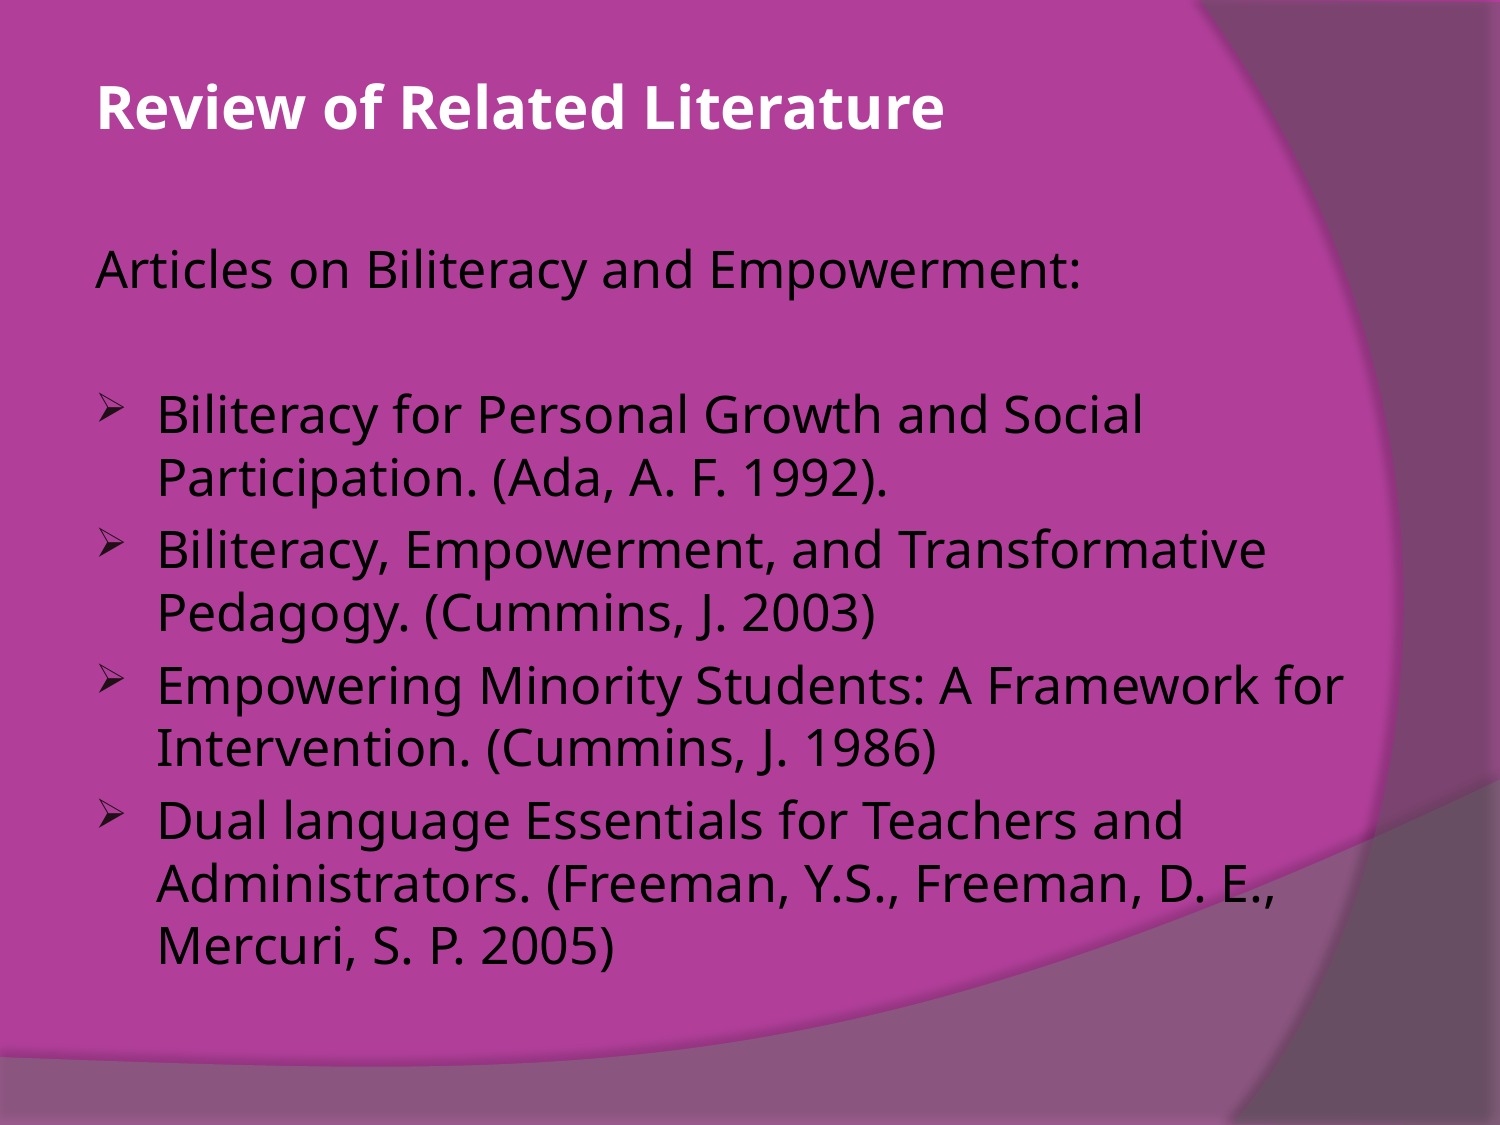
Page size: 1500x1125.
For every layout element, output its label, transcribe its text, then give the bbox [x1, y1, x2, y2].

list Review of Related Literature Articles on Biliteracy and Empowerment: Biliteracy for Personal Growth and Social Participation. (Ada, A. F. 1992). Biliteracy, Empowerment, and Transformative Pedagogy. (Cummins, J. 2003) Empowering Minority Students: A Framework for Intervention. (Cummins, J. 1986) Dual language Essentials for Teachers and Administrators. (Freeman, Y.S., Freeman, D. E., Mercuri, S. P. 2005) [75, 62, 1425, 1063]
